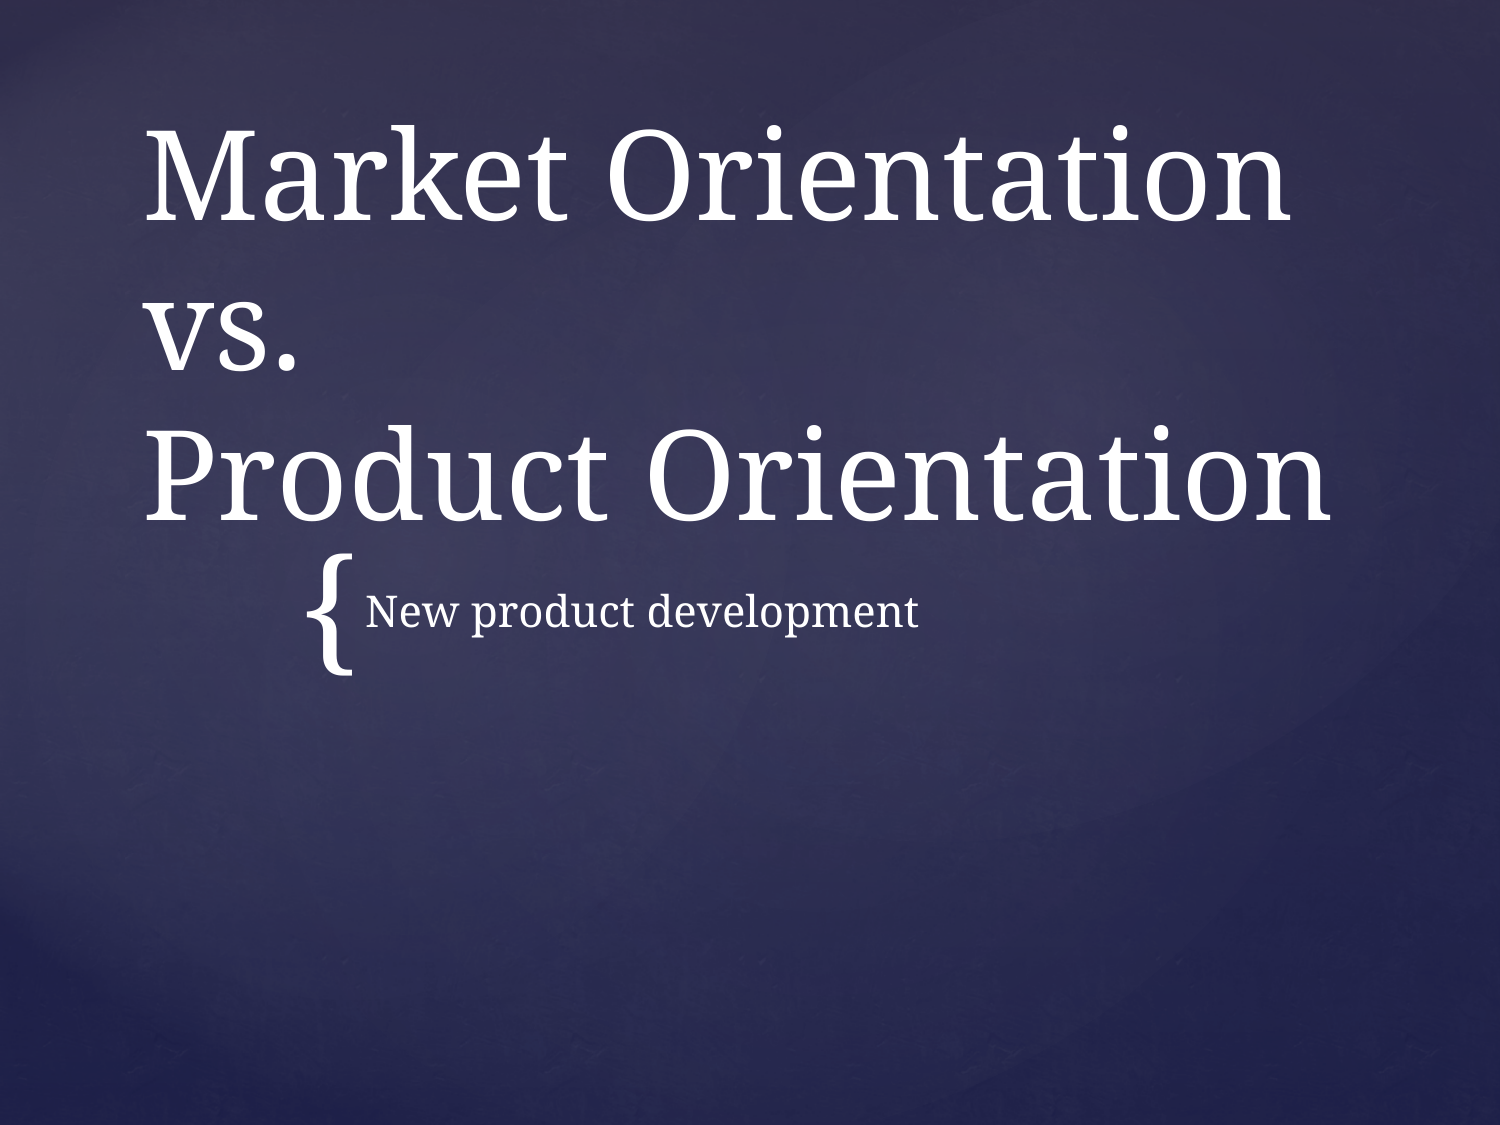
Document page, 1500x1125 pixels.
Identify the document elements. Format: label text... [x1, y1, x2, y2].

subtitle New product development [350, 553, 1363, 667]
title Market Orientation vs. Product Orientation [127, 200, 1365, 554]
